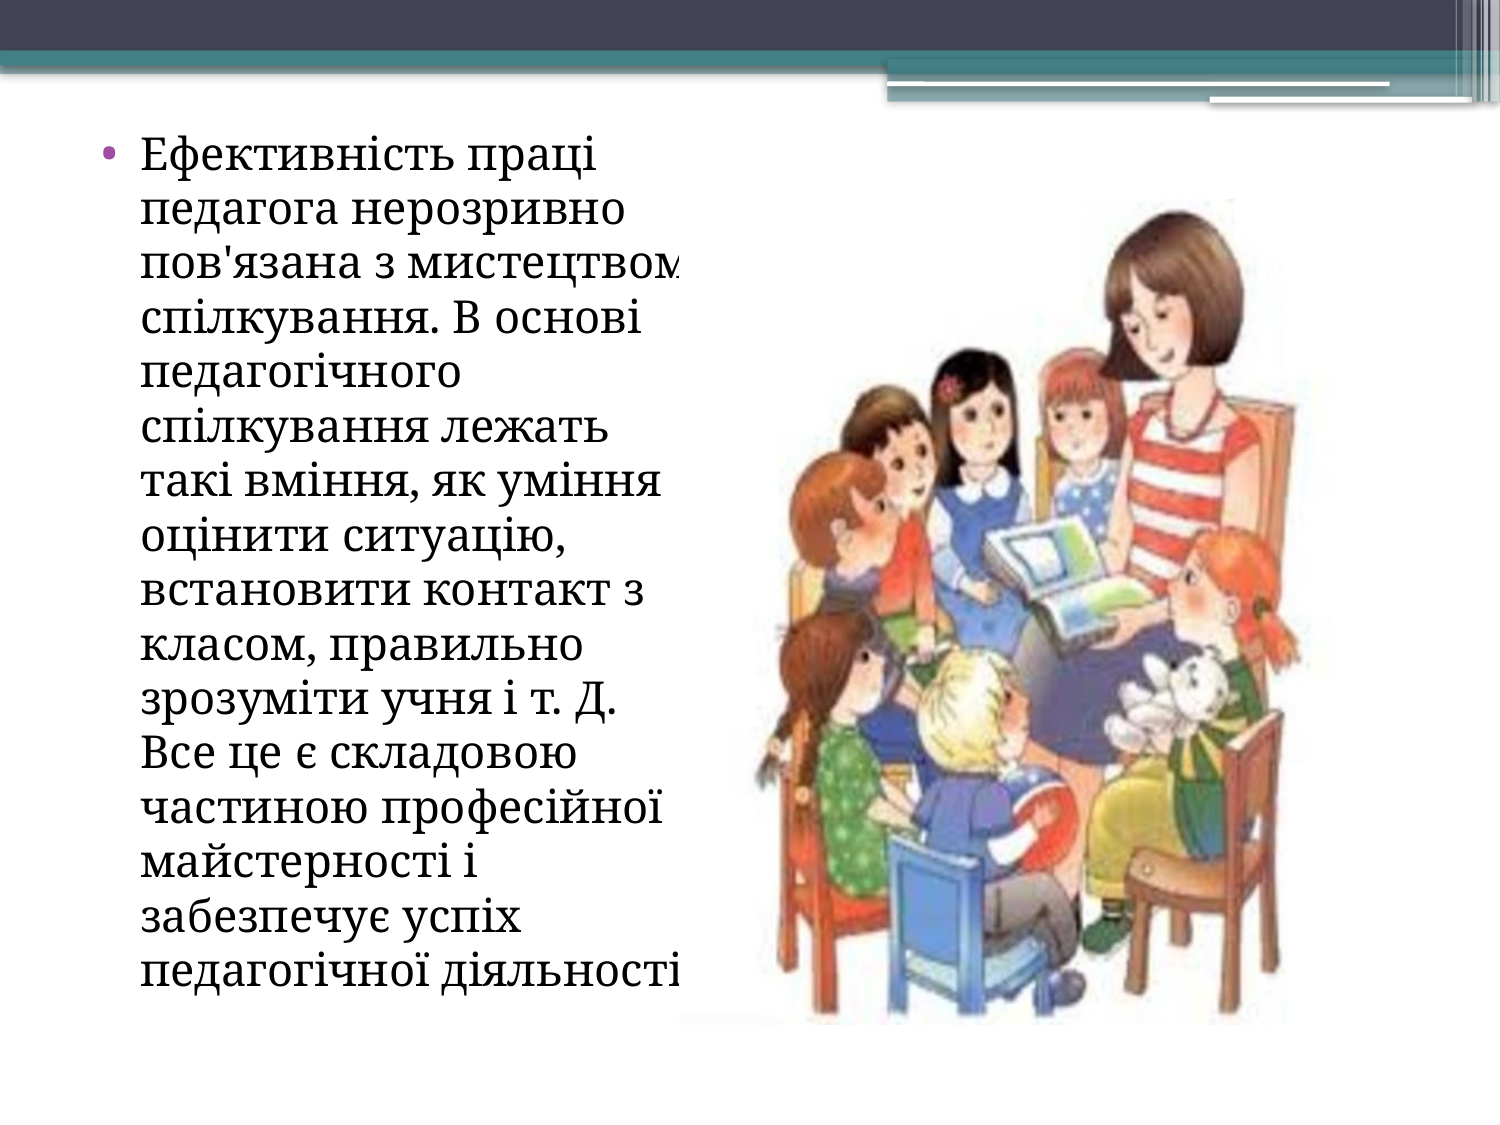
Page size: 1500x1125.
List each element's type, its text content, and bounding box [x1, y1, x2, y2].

list Ефективність праці педагога нерозривно пов'язана з мистецтвом спілкування. В основі педагогічного спілкування лежать такі вміння, як уміння оцінити ситуацію, встановити контакт з класом, правильно зрозуміти учня і т. Д. Все це є складовою частиною професійної майстерності і забезпечує успіх педагогічної діяльності. [70, 117, 715, 1032]
picture [679, 198, 1395, 1026]
